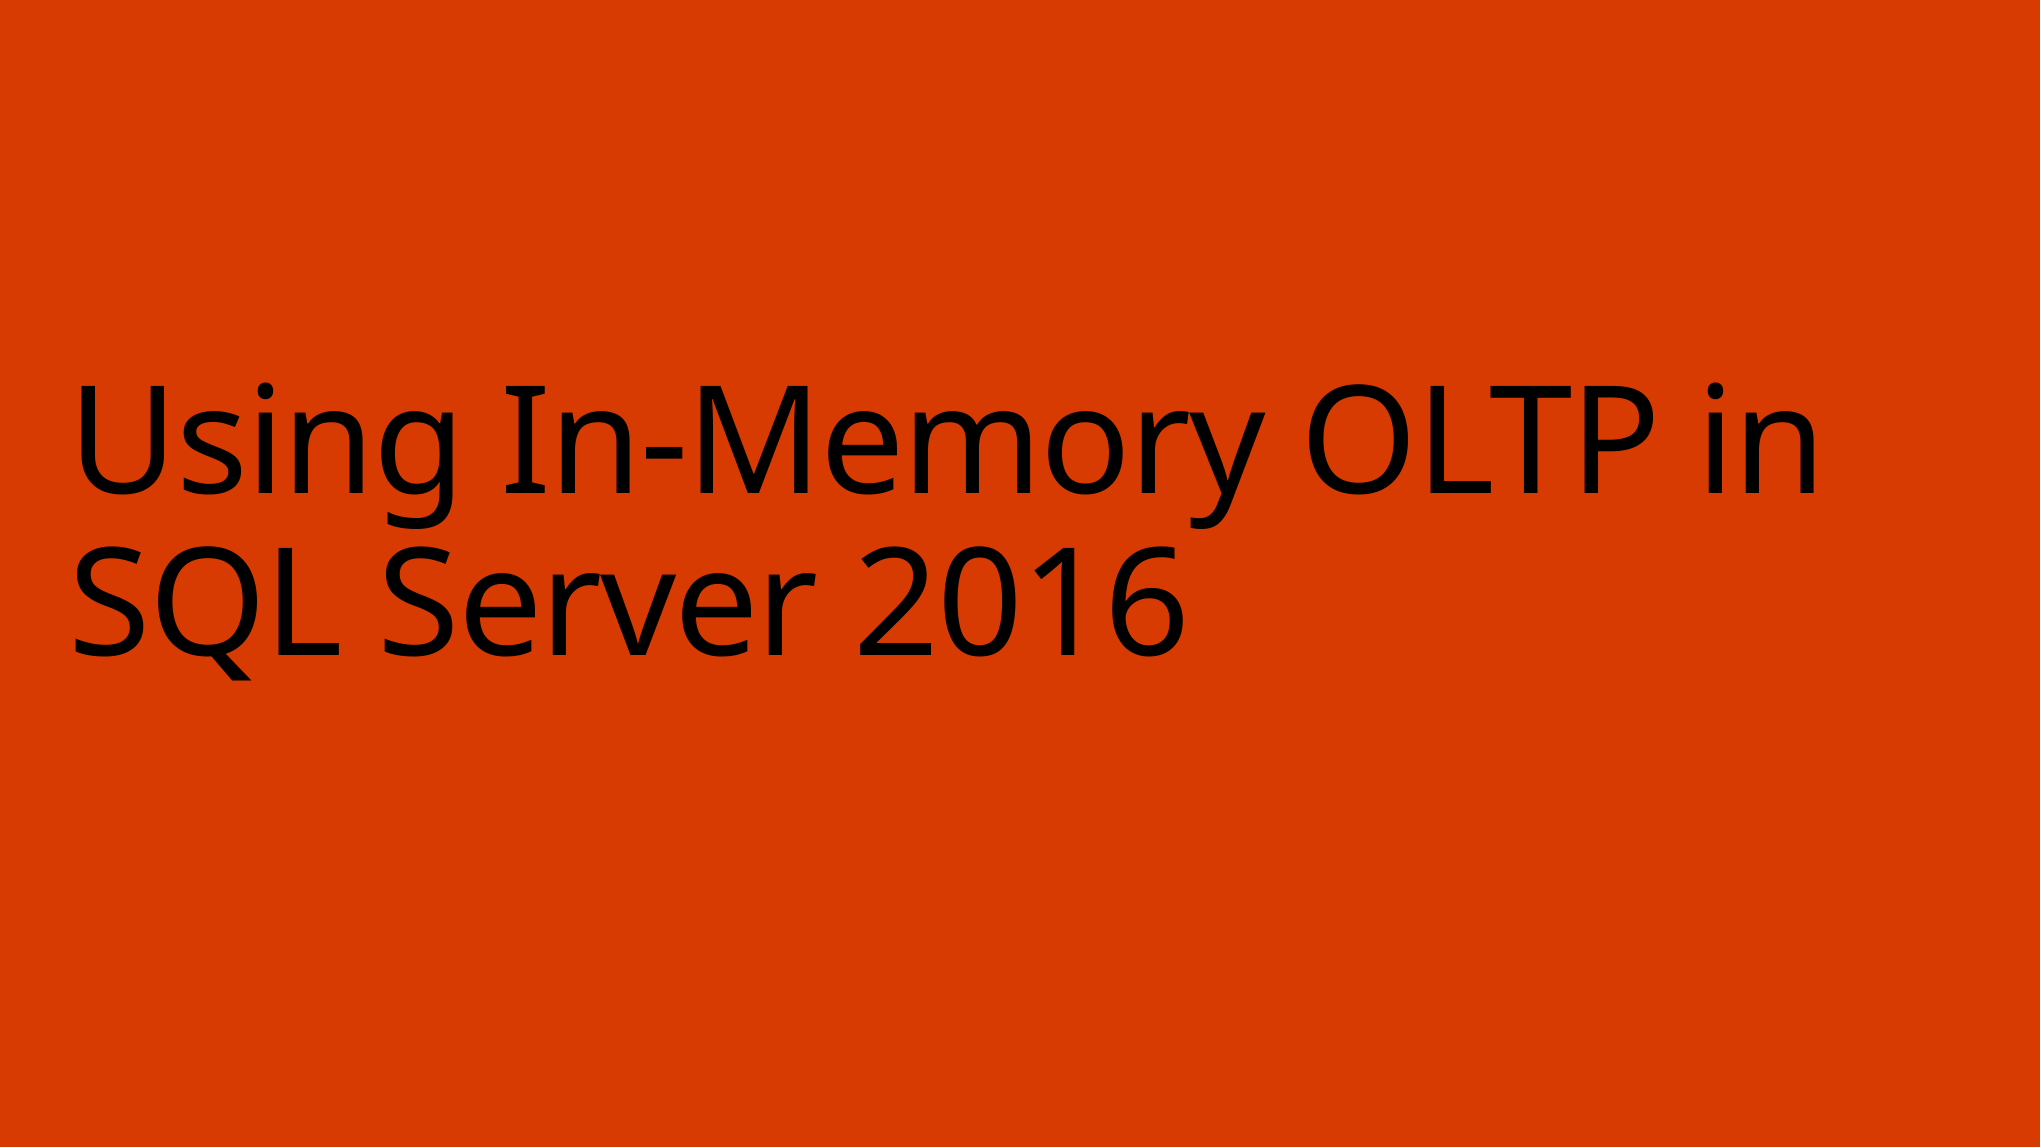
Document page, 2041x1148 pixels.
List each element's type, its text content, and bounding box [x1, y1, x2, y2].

title Using In-Memory OLTP in SQL Server 2016 [45, 348, 1996, 707]
